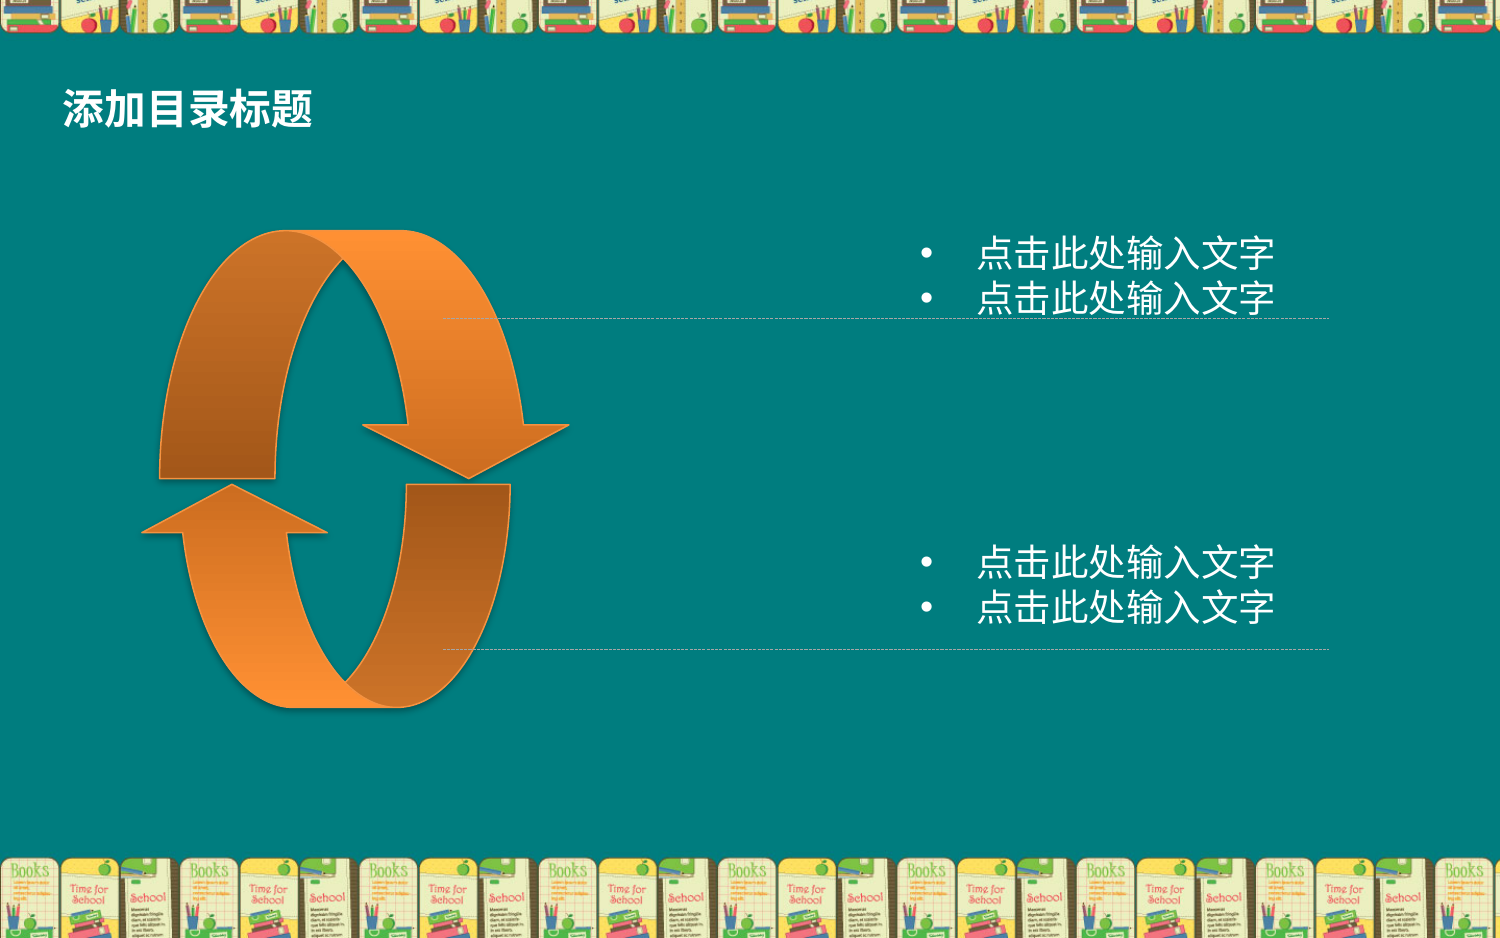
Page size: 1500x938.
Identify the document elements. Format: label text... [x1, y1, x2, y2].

text_box [141, 483, 511, 709]
text_box 点击此处输入文字 点击此处输入文字 [905, 222, 1292, 318]
picture [0, 0, 1500, 938]
text_box [158, 229, 570, 480]
text_box 添加目录标题 [48, 75, 329, 140]
text_box 点击此处输入文字 点击此处输入文字 [905, 531, 1292, 637]
